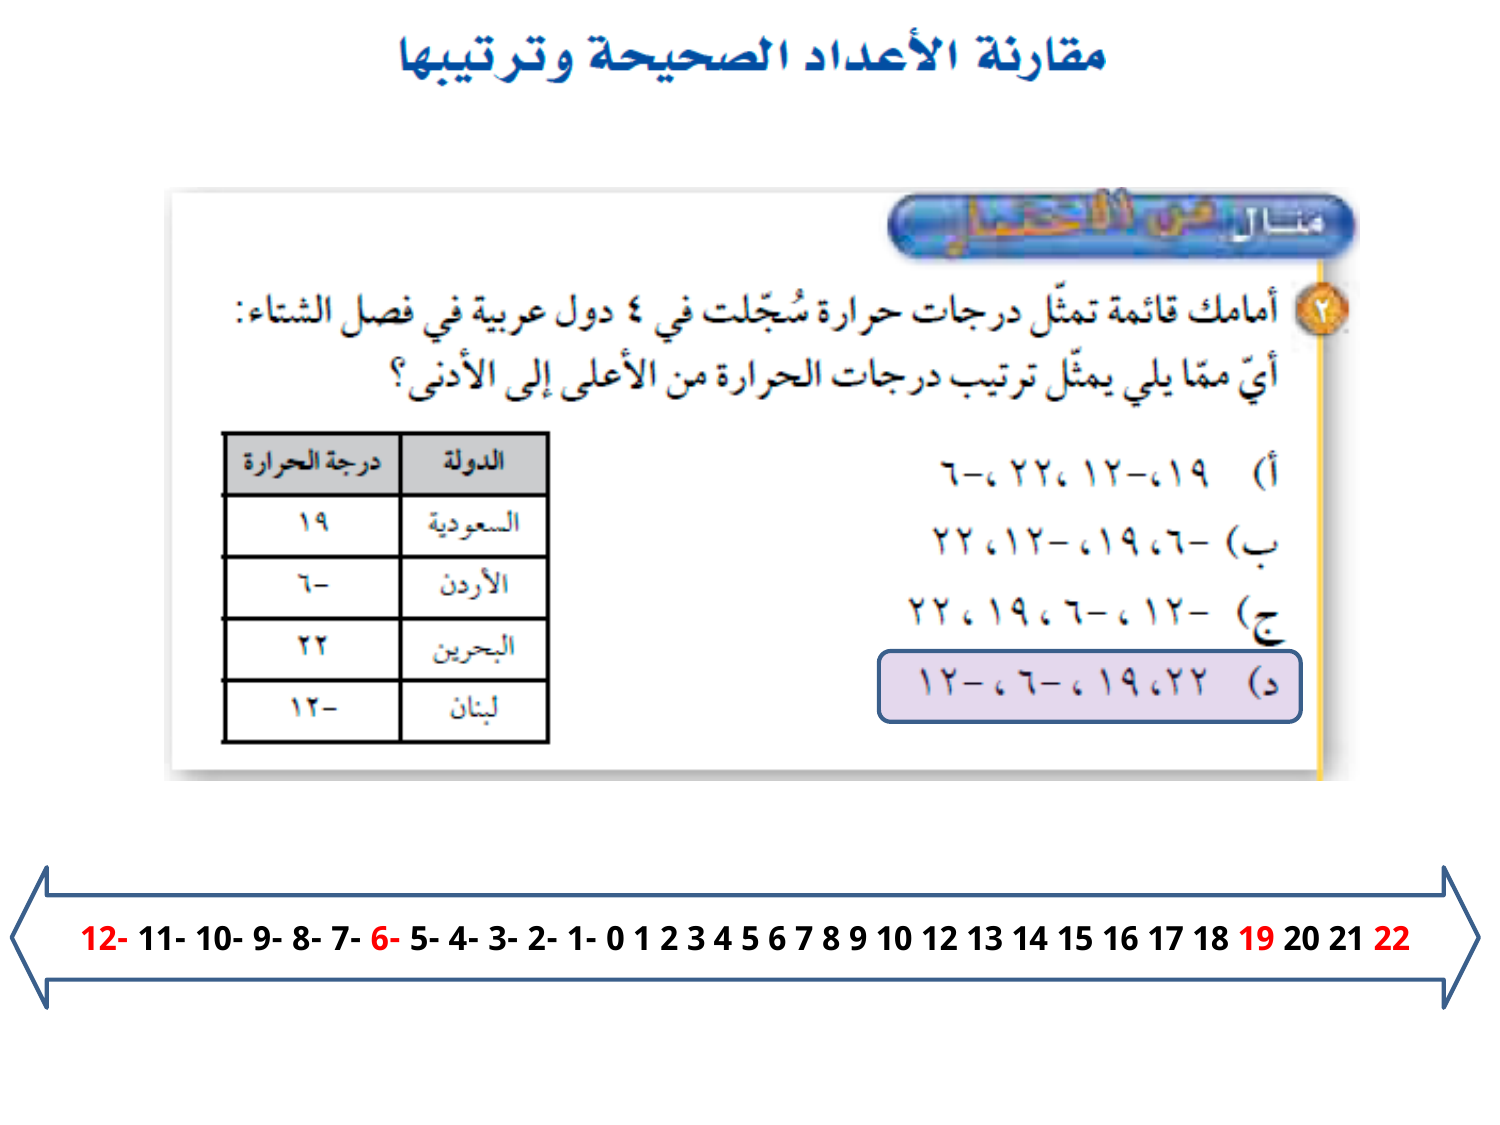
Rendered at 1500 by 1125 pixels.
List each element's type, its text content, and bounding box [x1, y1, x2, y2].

text_box 22 21 20 19 18 17 16 15 14 13 12 10 9 8 7 6 5 4 3 2 1 0 -1 -2 -3 -4 -5 -6 -7 -8 -9 -10 -11 -12 [9, 865, 1481, 1010]
picture [163, 187, 1360, 781]
picture [394, 23, 1106, 88]
